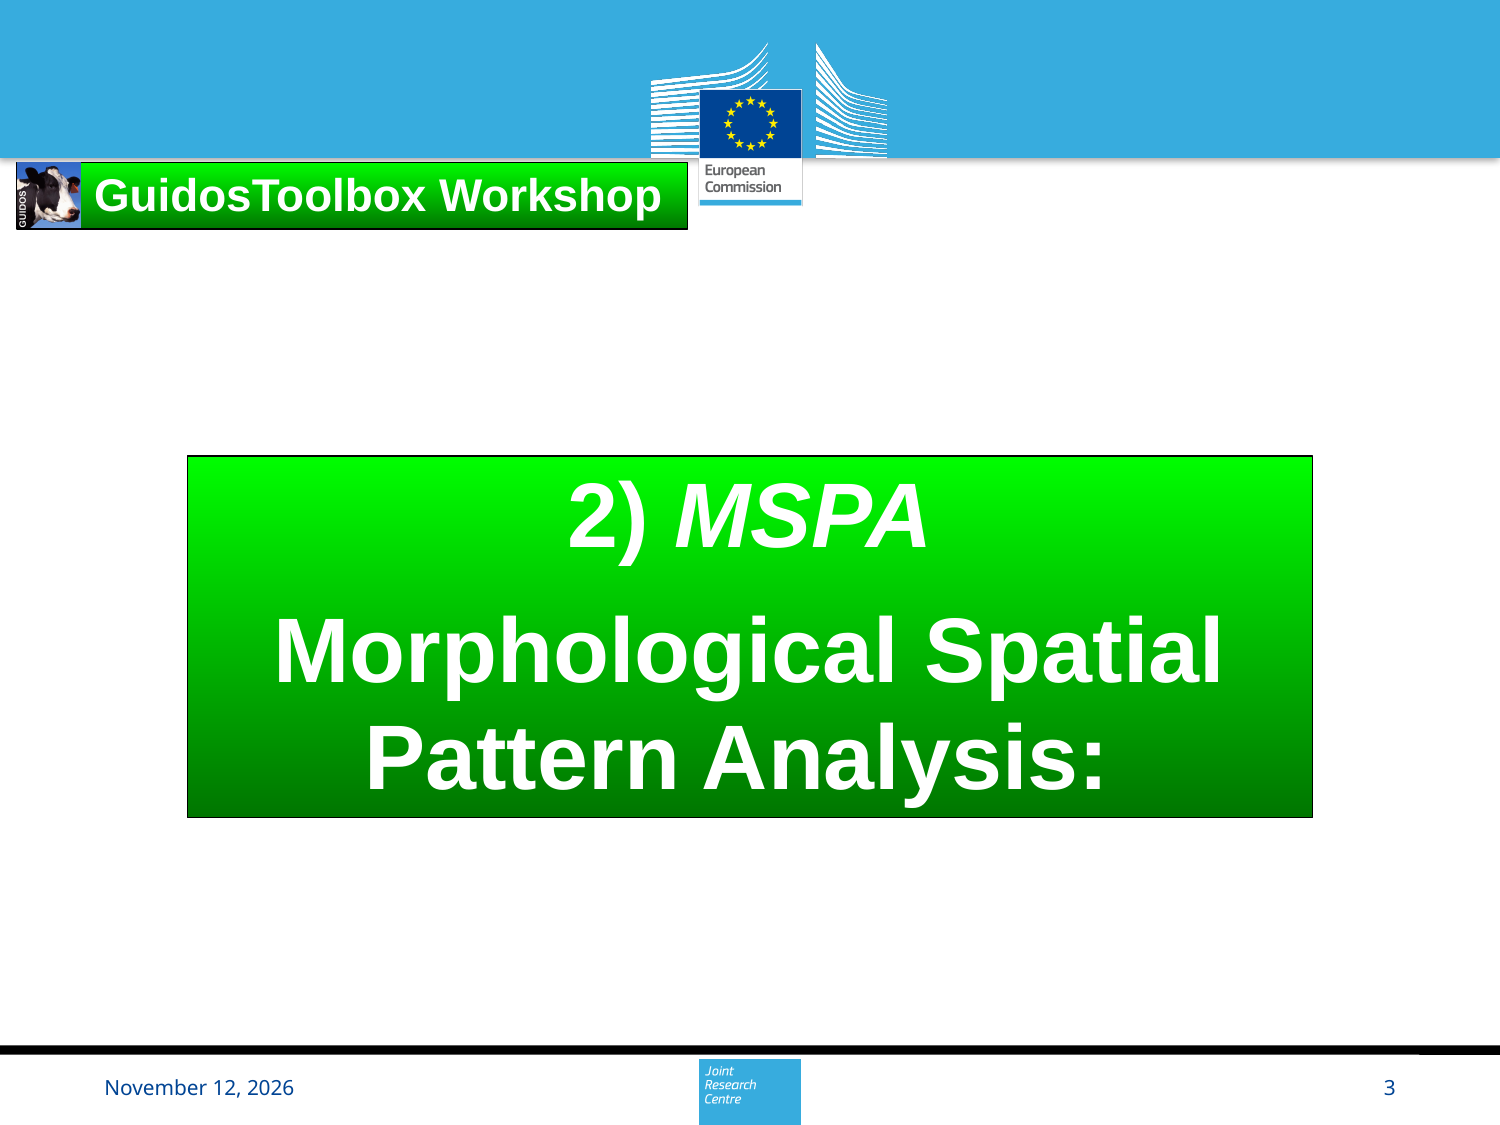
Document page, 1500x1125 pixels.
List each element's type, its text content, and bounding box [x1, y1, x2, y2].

picture [651, 42, 887, 207]
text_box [16, 162, 688, 231]
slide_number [104, 1074, 455, 1100]
text_box 2) MSPA Morphological Spatial Pattern Analysis: [187, 455, 1313, 818]
picture [699, 1059, 801, 1125]
slide_number 3 [1045, 1074, 1396, 1100]
